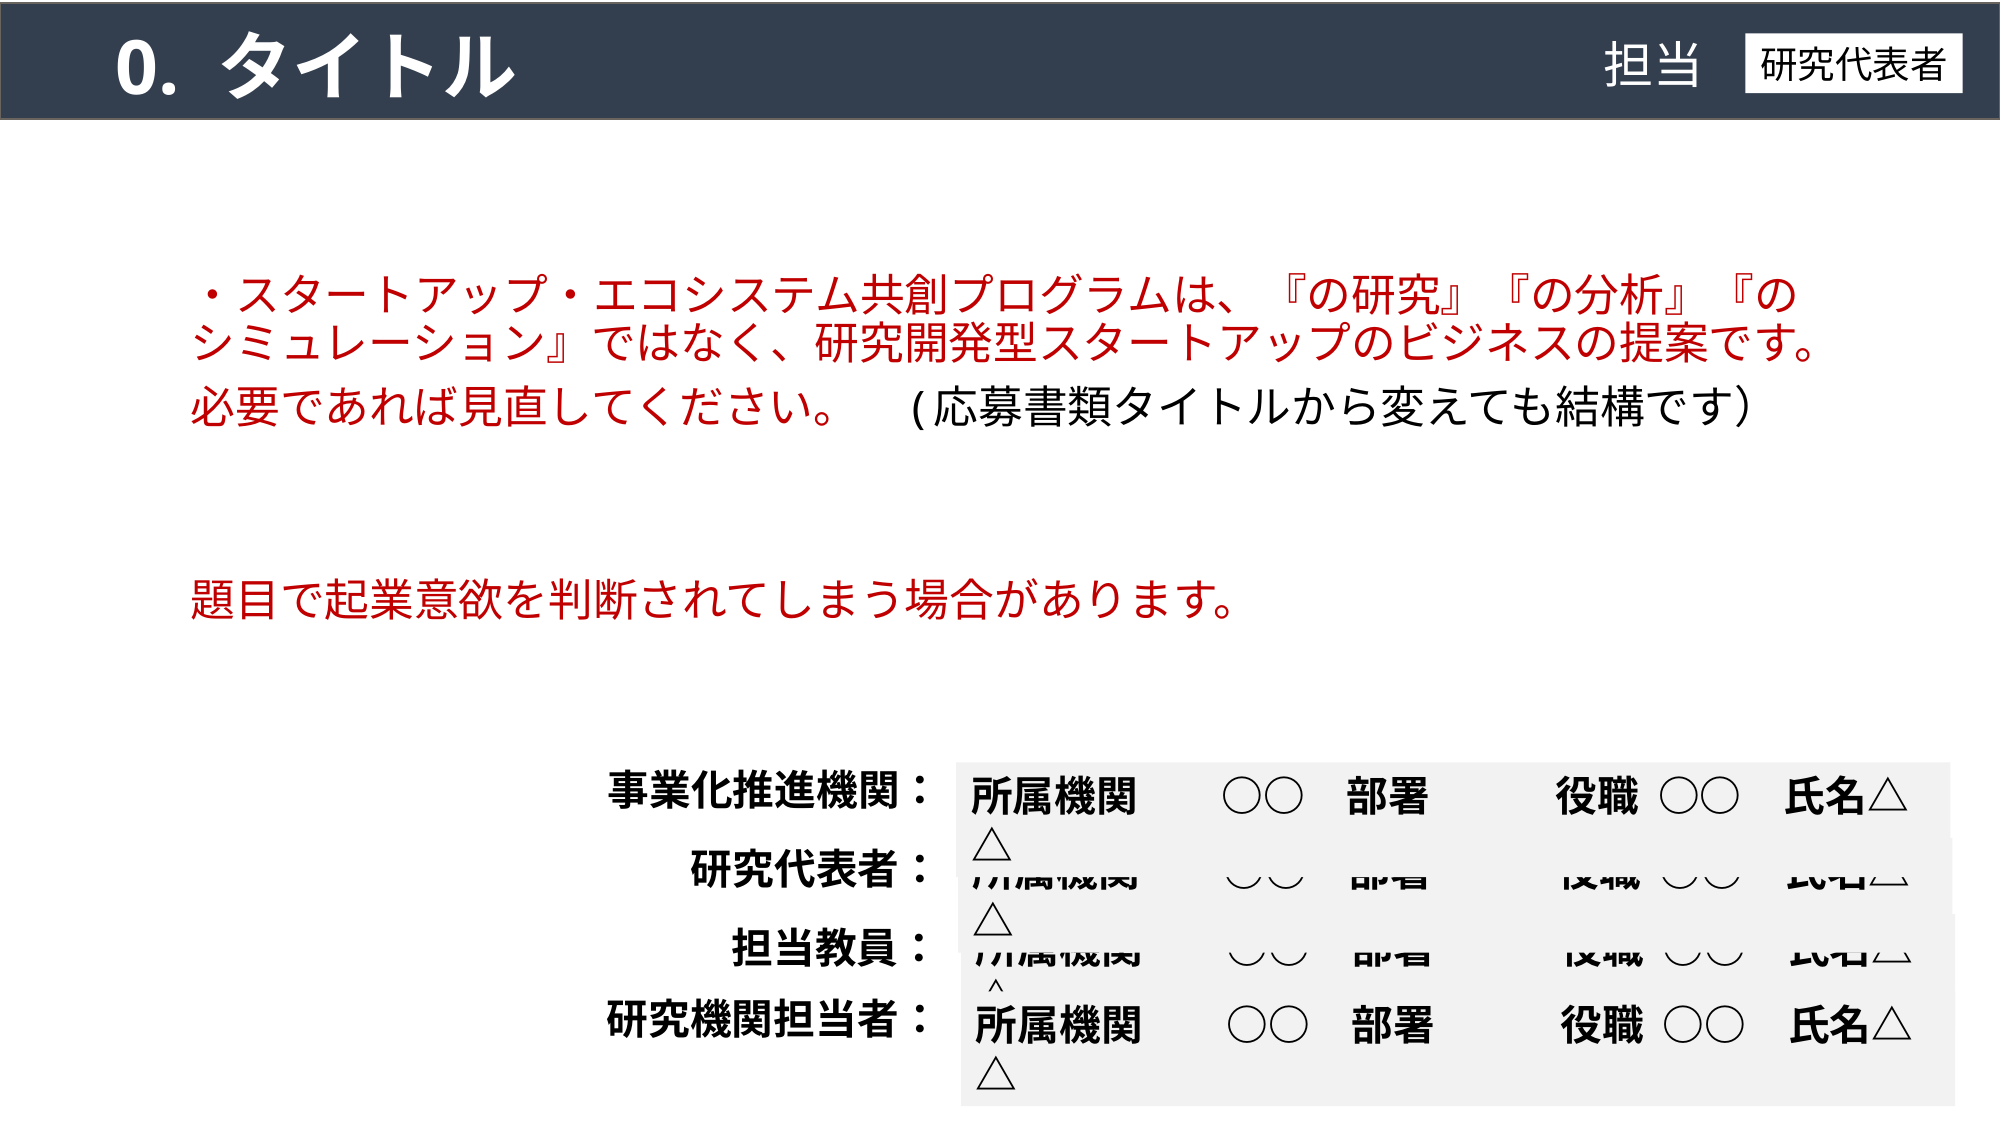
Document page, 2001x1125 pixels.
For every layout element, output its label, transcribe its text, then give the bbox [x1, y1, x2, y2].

text_box 所属機関 ○○ 部署 役職 ○○ 氏名△△ [956, 762, 1951, 878]
text_box 担当教員： [716, 914, 961, 980]
text_box 研究機関担当者： [591, 985, 959, 1051]
text_box 所属機関 ○○ 部署 役職 ○○ 氏名△△ [961, 991, 1956, 1107]
text_box 研究代表者： [676, 835, 1043, 901]
text_box 研究代表者 [1745, 33, 1963, 94]
title 0. タイトル [100, 17, 1826, 123]
text_box 事業化推進機関： [592, 756, 960, 822]
text_box 所属機関 ○○ 部署 役職 ○○ 氏名△△ [958, 837, 1953, 953]
text_box [0, 2, 2000, 120]
text_box 担当 [1588, 25, 1719, 101]
list ・スタートアップ・エコシステム共創プログラムは、『の研究』『の分析』『のシミュレーション』ではなく、研究開発型スタートアップのビジネスの提案です。 必要であれば見直してください。 (応募書類タイトルから変えても結構です） 題目で起業意欲を判断されてしまう場合があります。 [175, 264, 1826, 784]
text_box 所属機関 ○○ 部署 役職 ○○ 氏名△△ [961, 914, 1956, 991]
